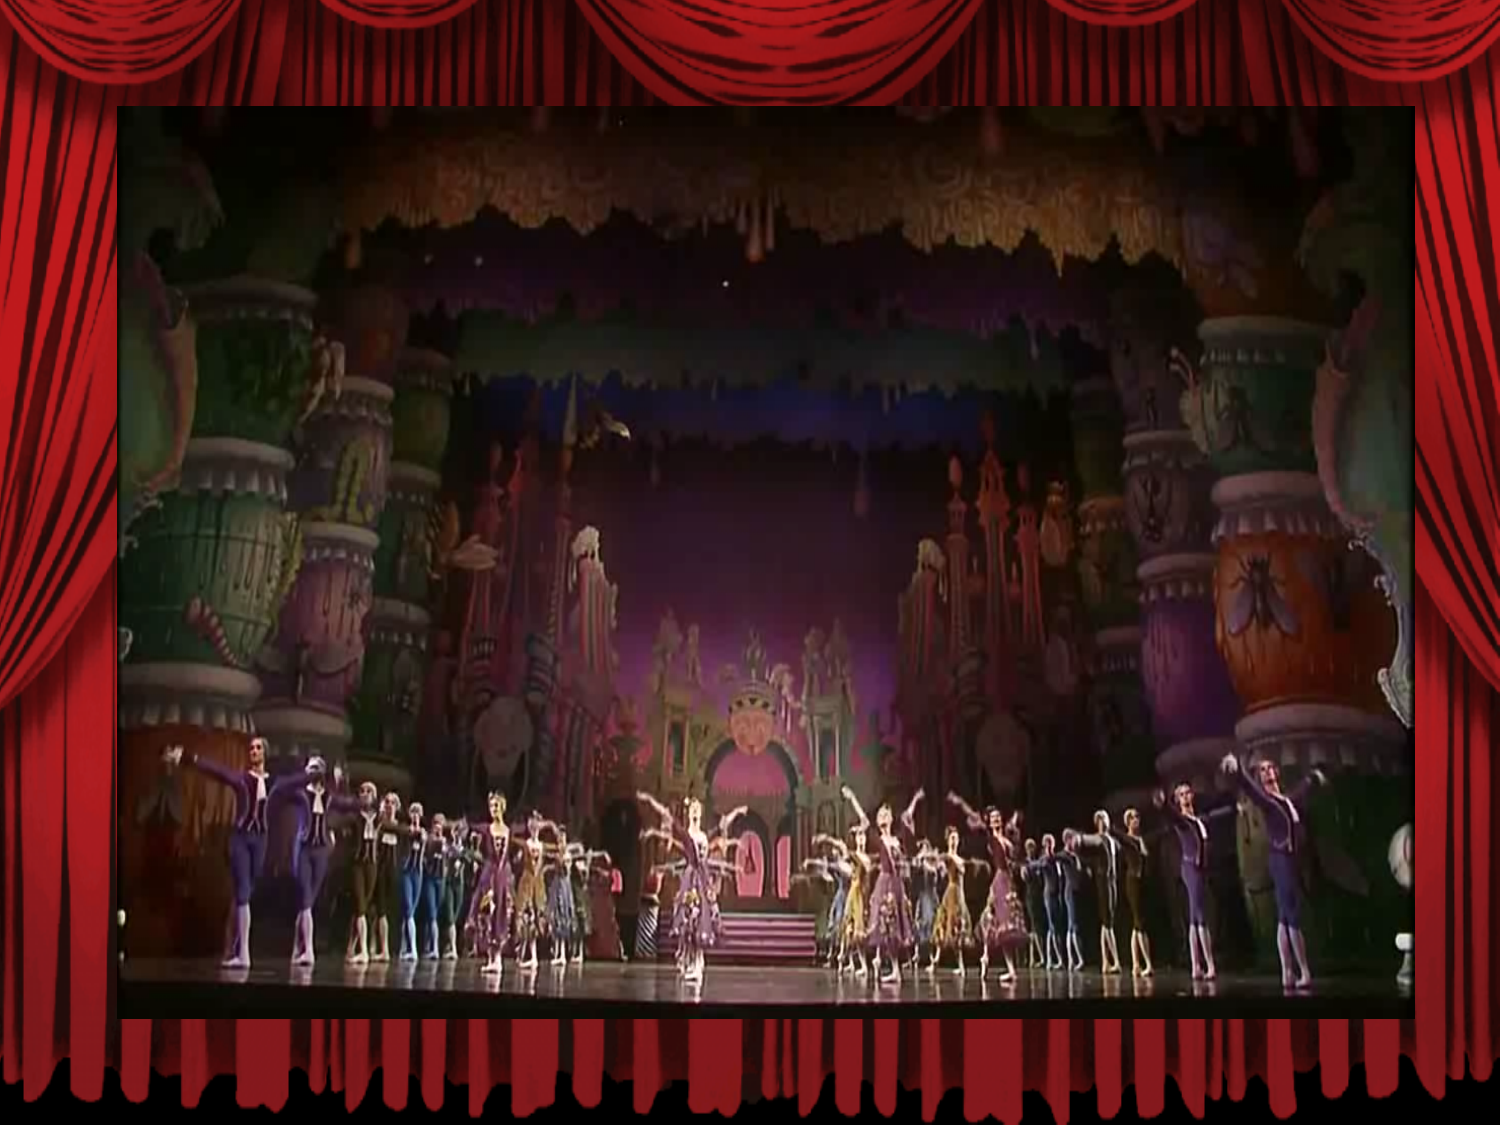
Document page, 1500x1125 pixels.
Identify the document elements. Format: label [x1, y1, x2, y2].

text_box [116, 105, 1417, 1020]
picture [0, 0, 1500, 1125]
